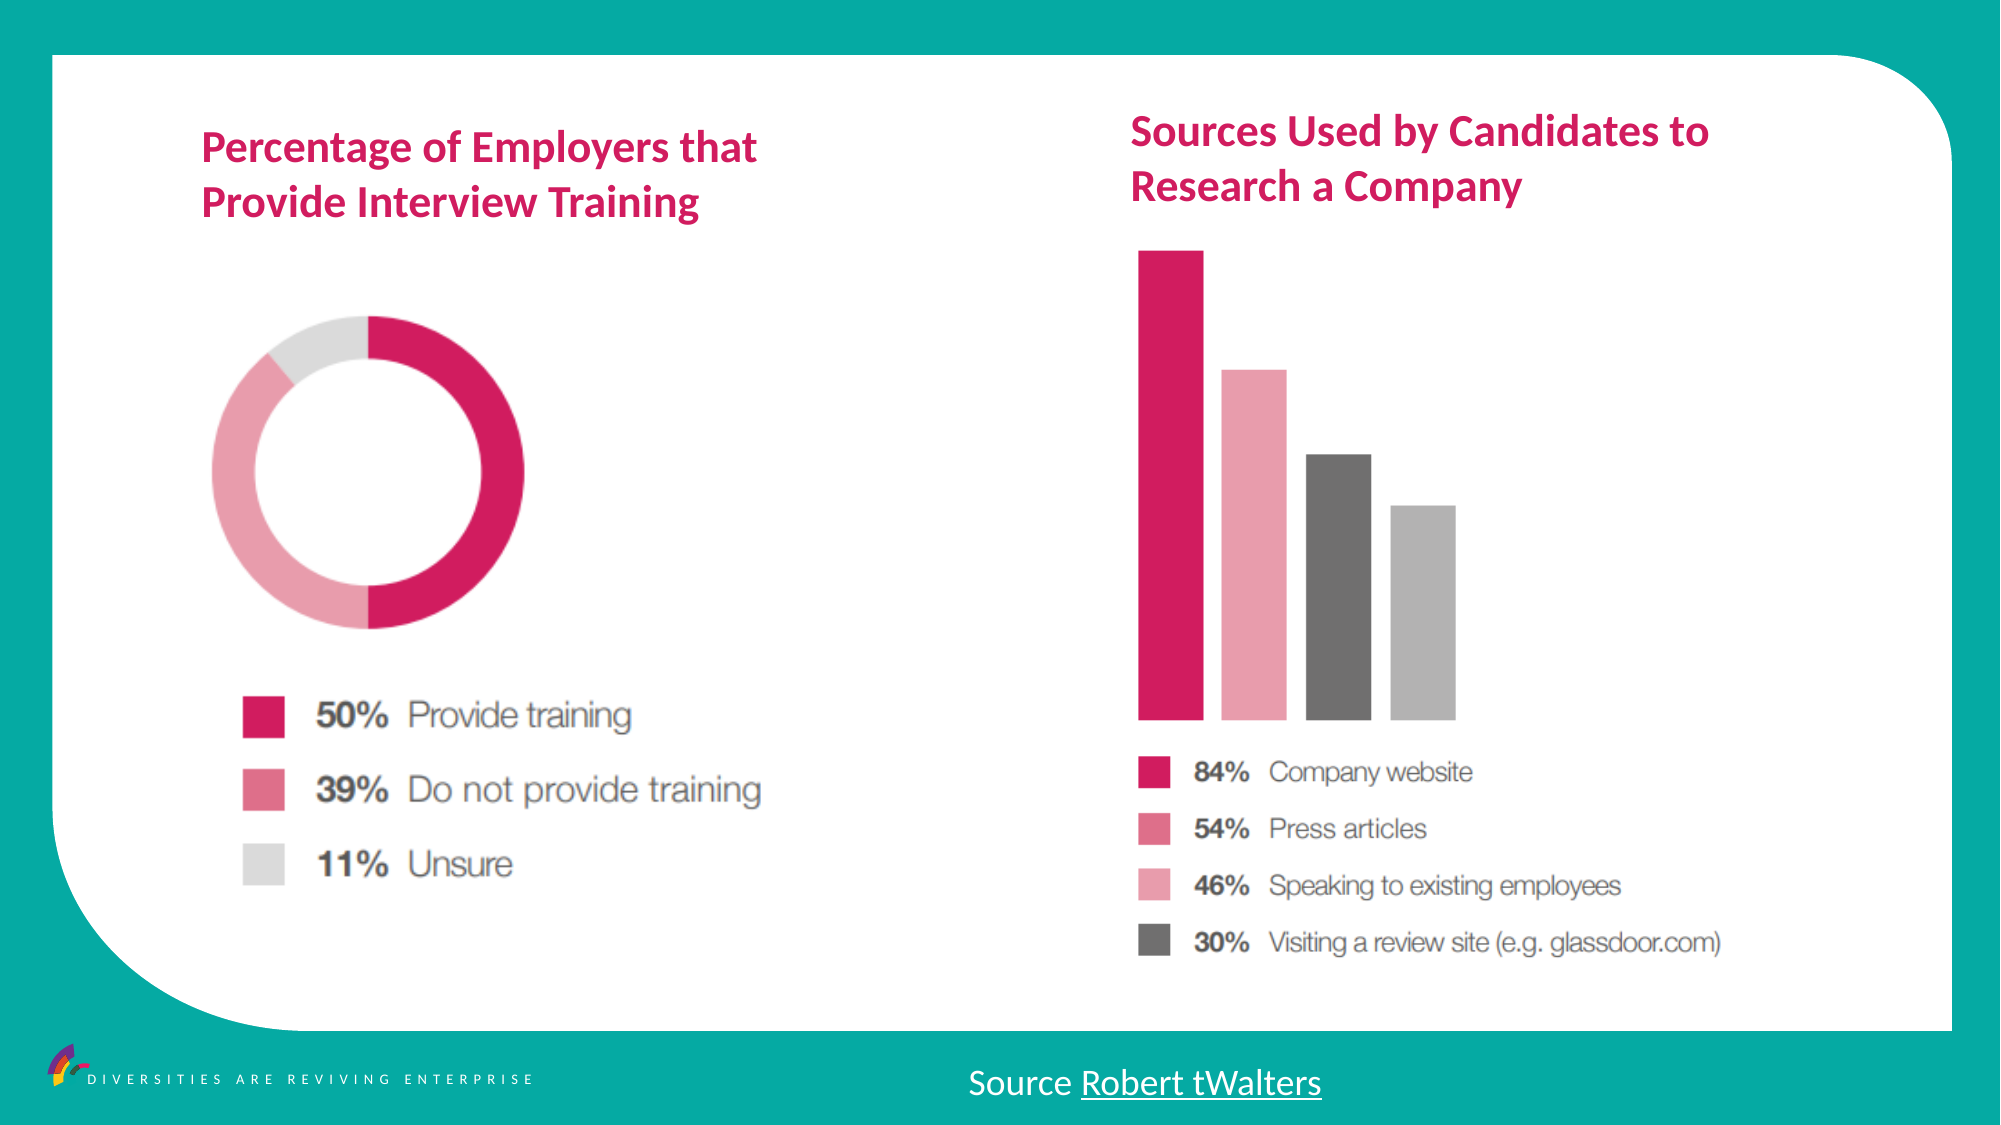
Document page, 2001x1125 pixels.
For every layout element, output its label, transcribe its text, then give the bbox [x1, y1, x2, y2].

text_box Source Robert tWalters [953, 1050, 1337, 1111]
text_box Percentage of Employers that Provide Interview Training [186, 109, 806, 235]
picture [186, 262, 988, 953]
text_box Sources Used by Candidates to Research a Company [1115, 93, 1735, 208]
picture [1115, 208, 1783, 985]
